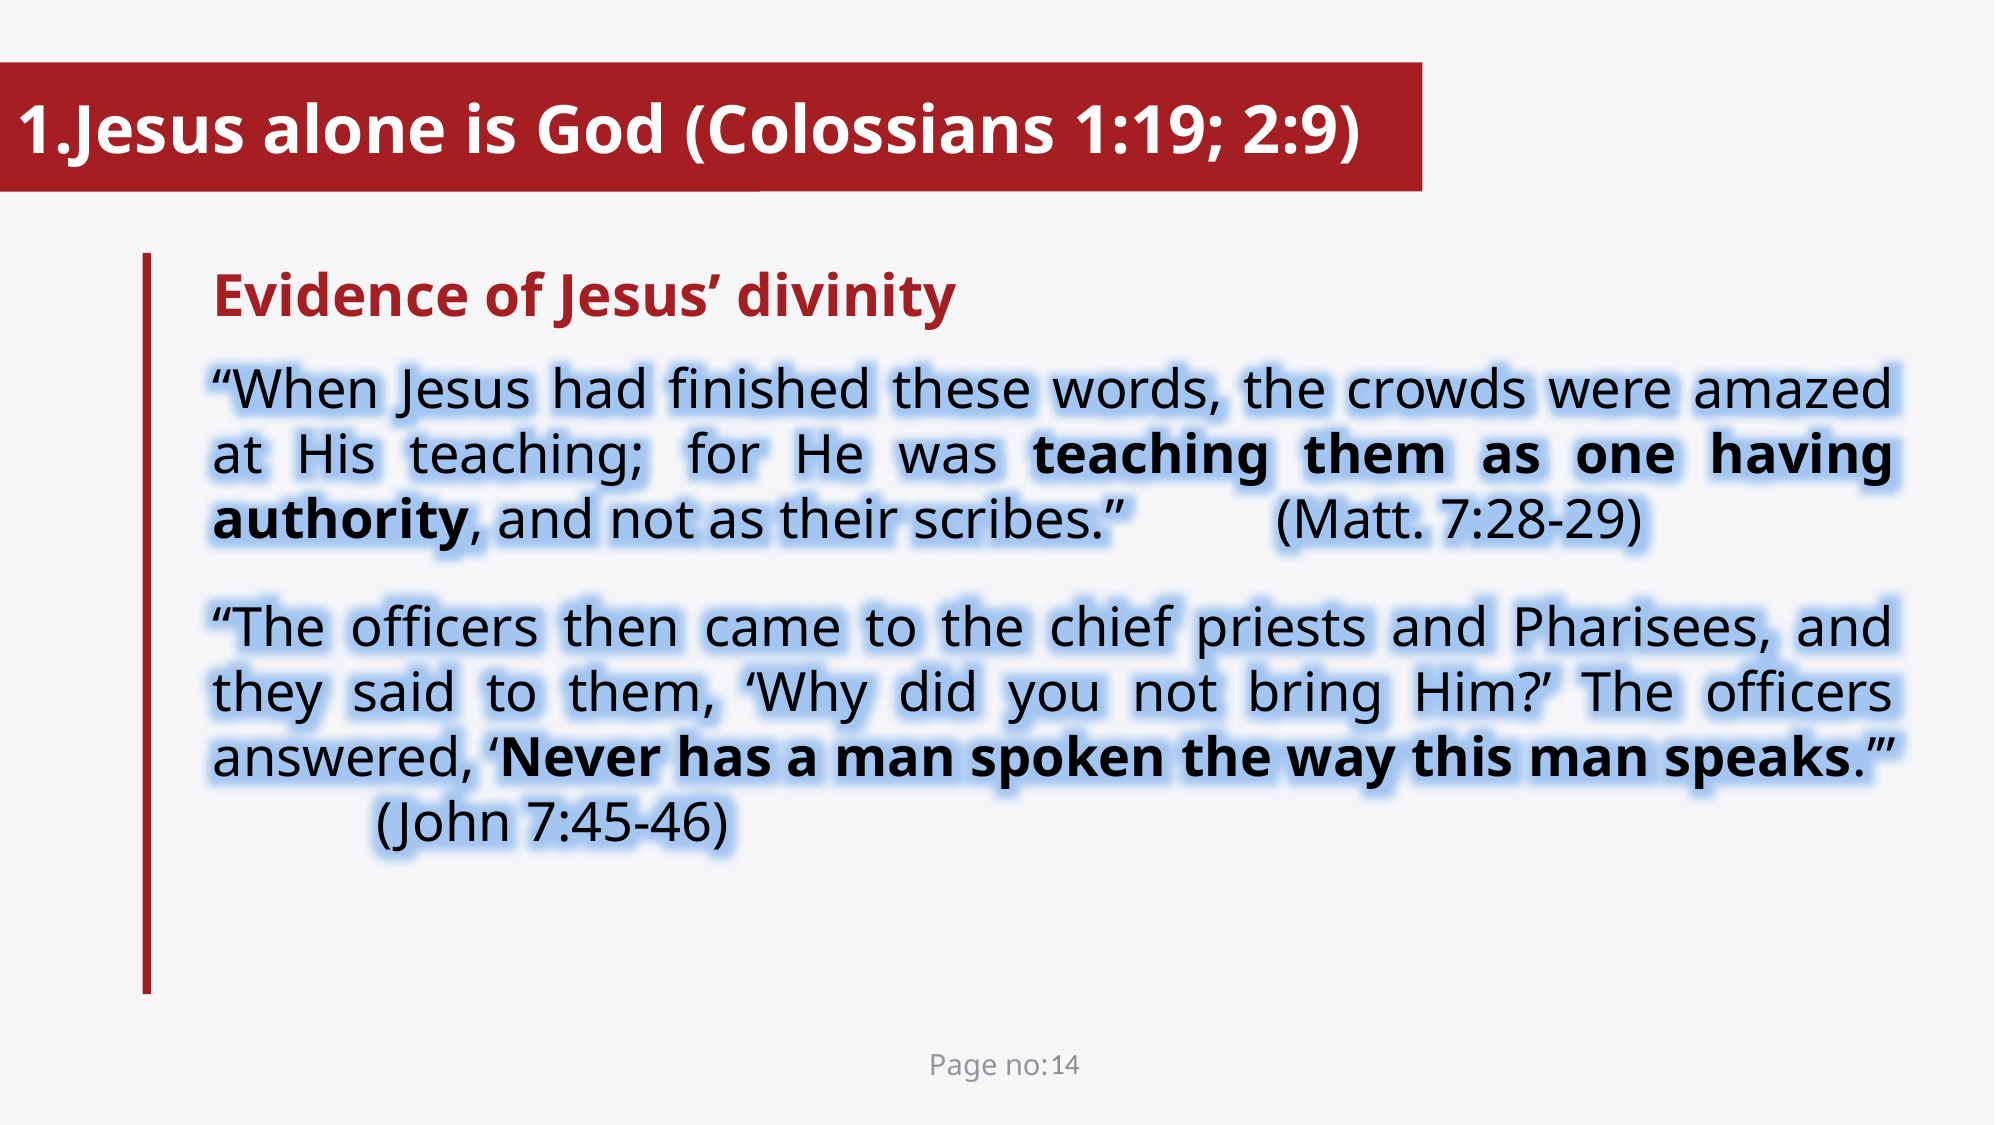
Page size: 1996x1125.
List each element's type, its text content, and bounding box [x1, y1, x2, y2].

text_box “The officers then came to the chief priests and Pharisees, and they said to them, ‘Why did you not bring Him?’ The officers answered, ‘Never has a man spoken the way this man speaks.’” (John 7:45-46) [198, 584, 1911, 860]
text_box “When Jesus had finished these words, the crowds were amazed at His teaching; for He was teaching them as one having authority, and not as their scribes.” (Matt. 7:28-29) [198, 347, 1911, 557]
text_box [1, 62, 1636, 192]
text_box Evidence of Jesus’ divinity [197, 250, 1510, 336]
